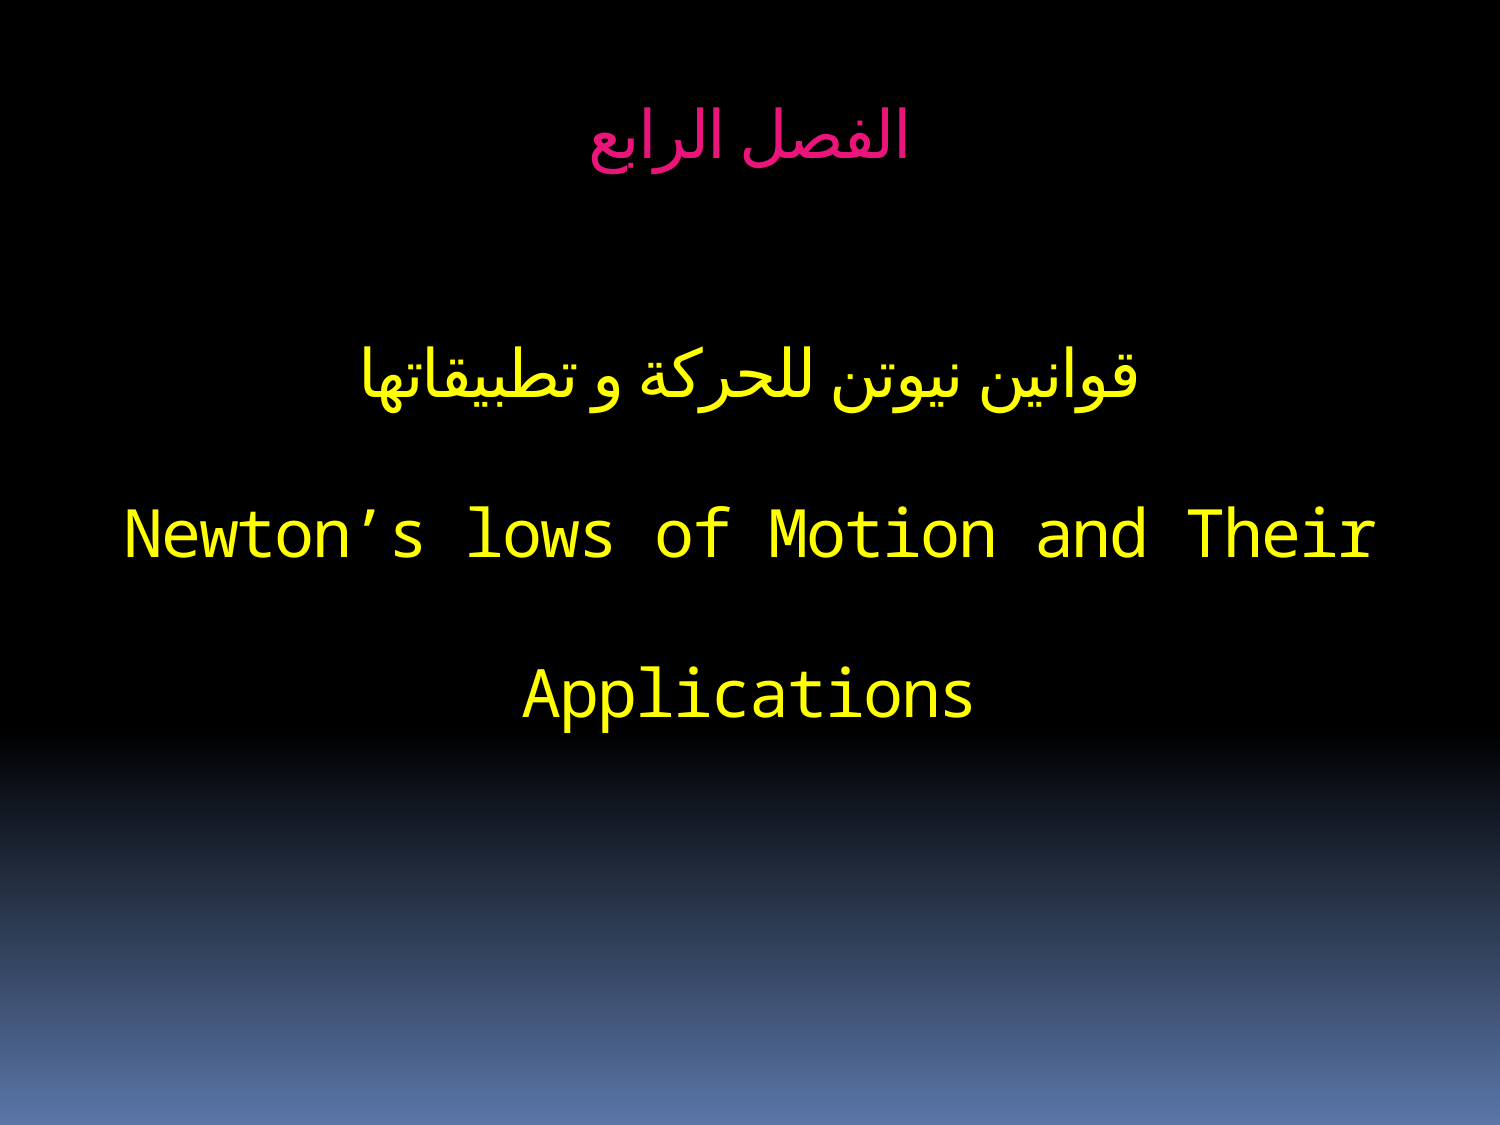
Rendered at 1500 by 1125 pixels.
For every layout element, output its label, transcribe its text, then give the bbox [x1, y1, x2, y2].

title الفصل الرابع قوانين نيوتن للحركة و تطبيقاتها Newton’s lows of Motion and Their Applications [75, 83, 1425, 1024]
